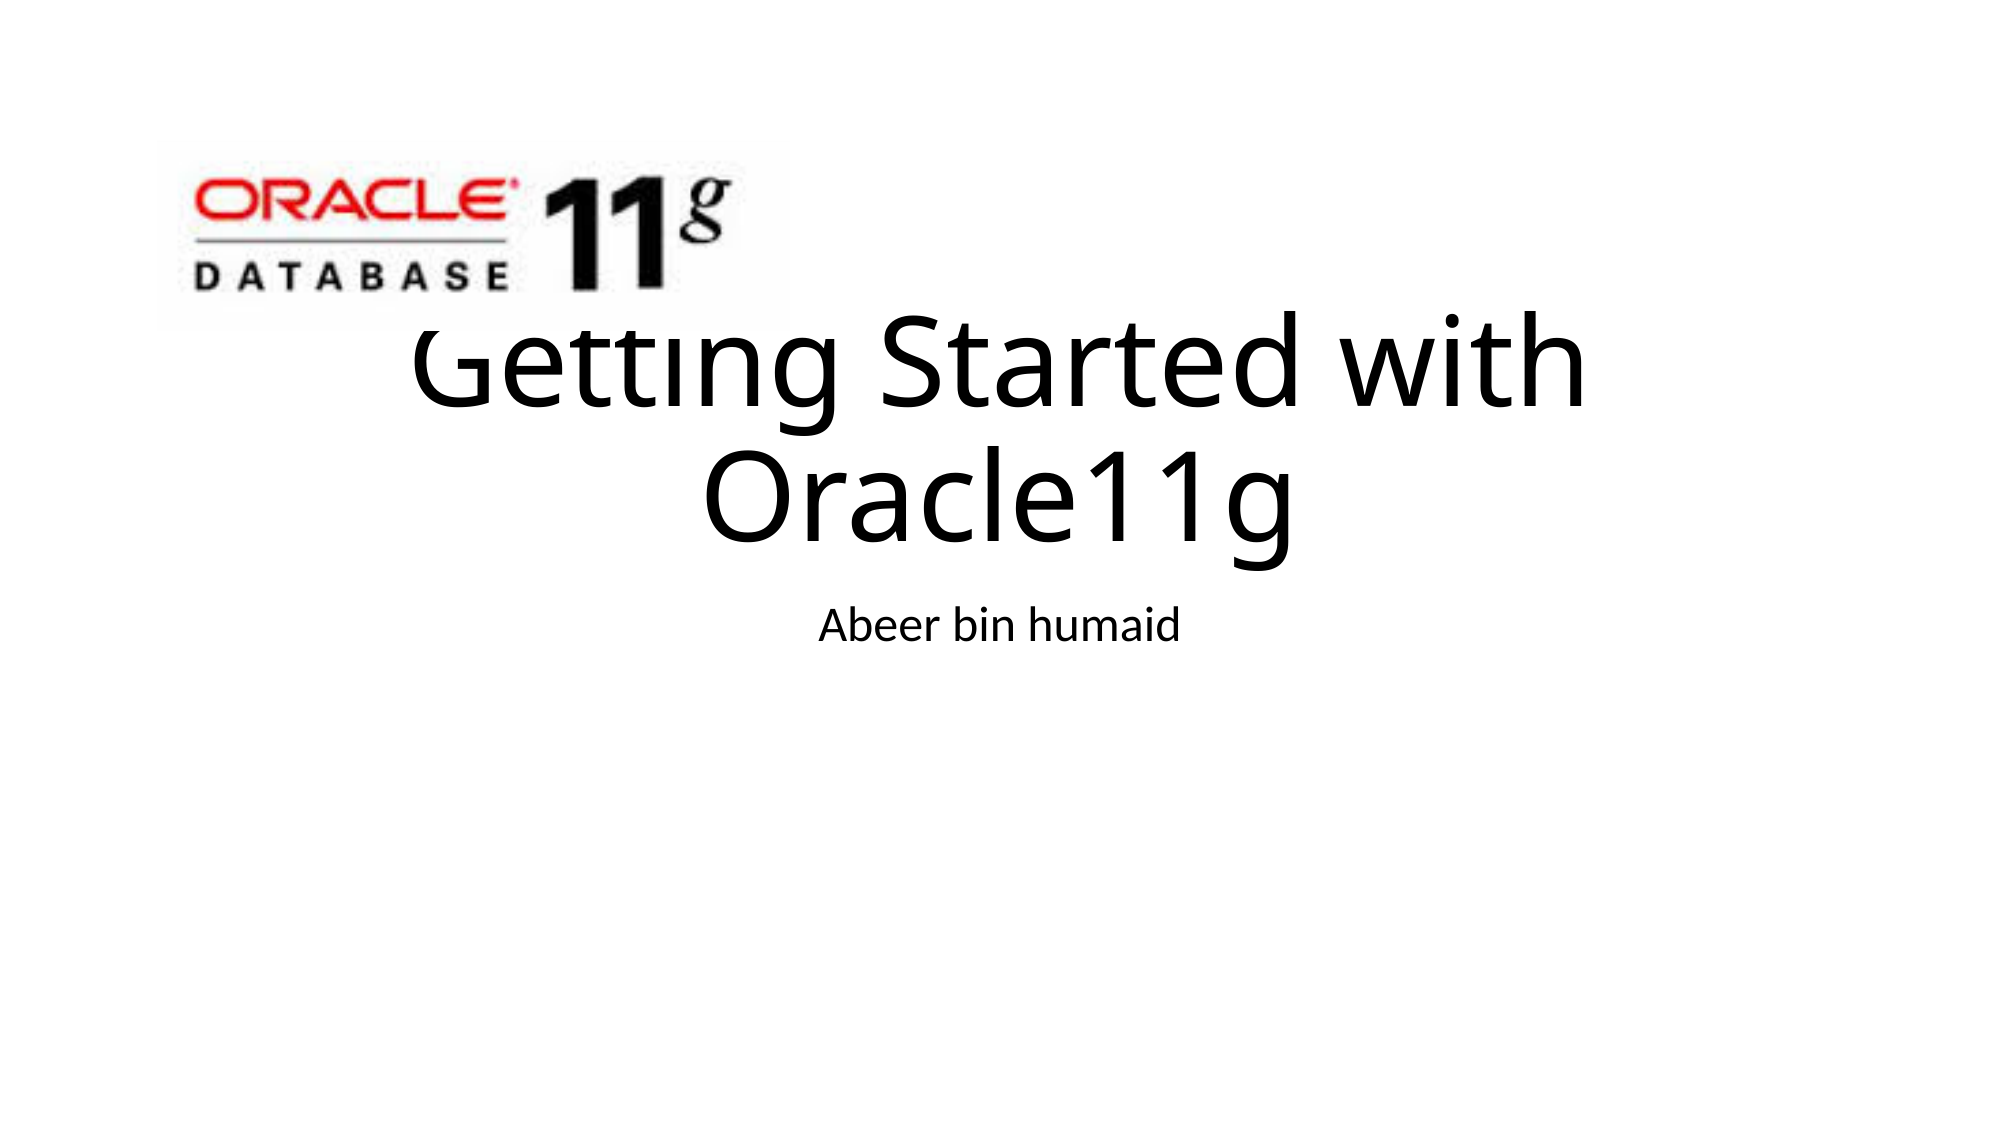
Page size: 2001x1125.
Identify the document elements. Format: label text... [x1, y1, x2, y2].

subtitle Abeer bin humaid [249, 590, 1750, 863]
picture [157, 140, 790, 331]
title Getting Started with Oracle11g [249, 184, 1750, 576]
